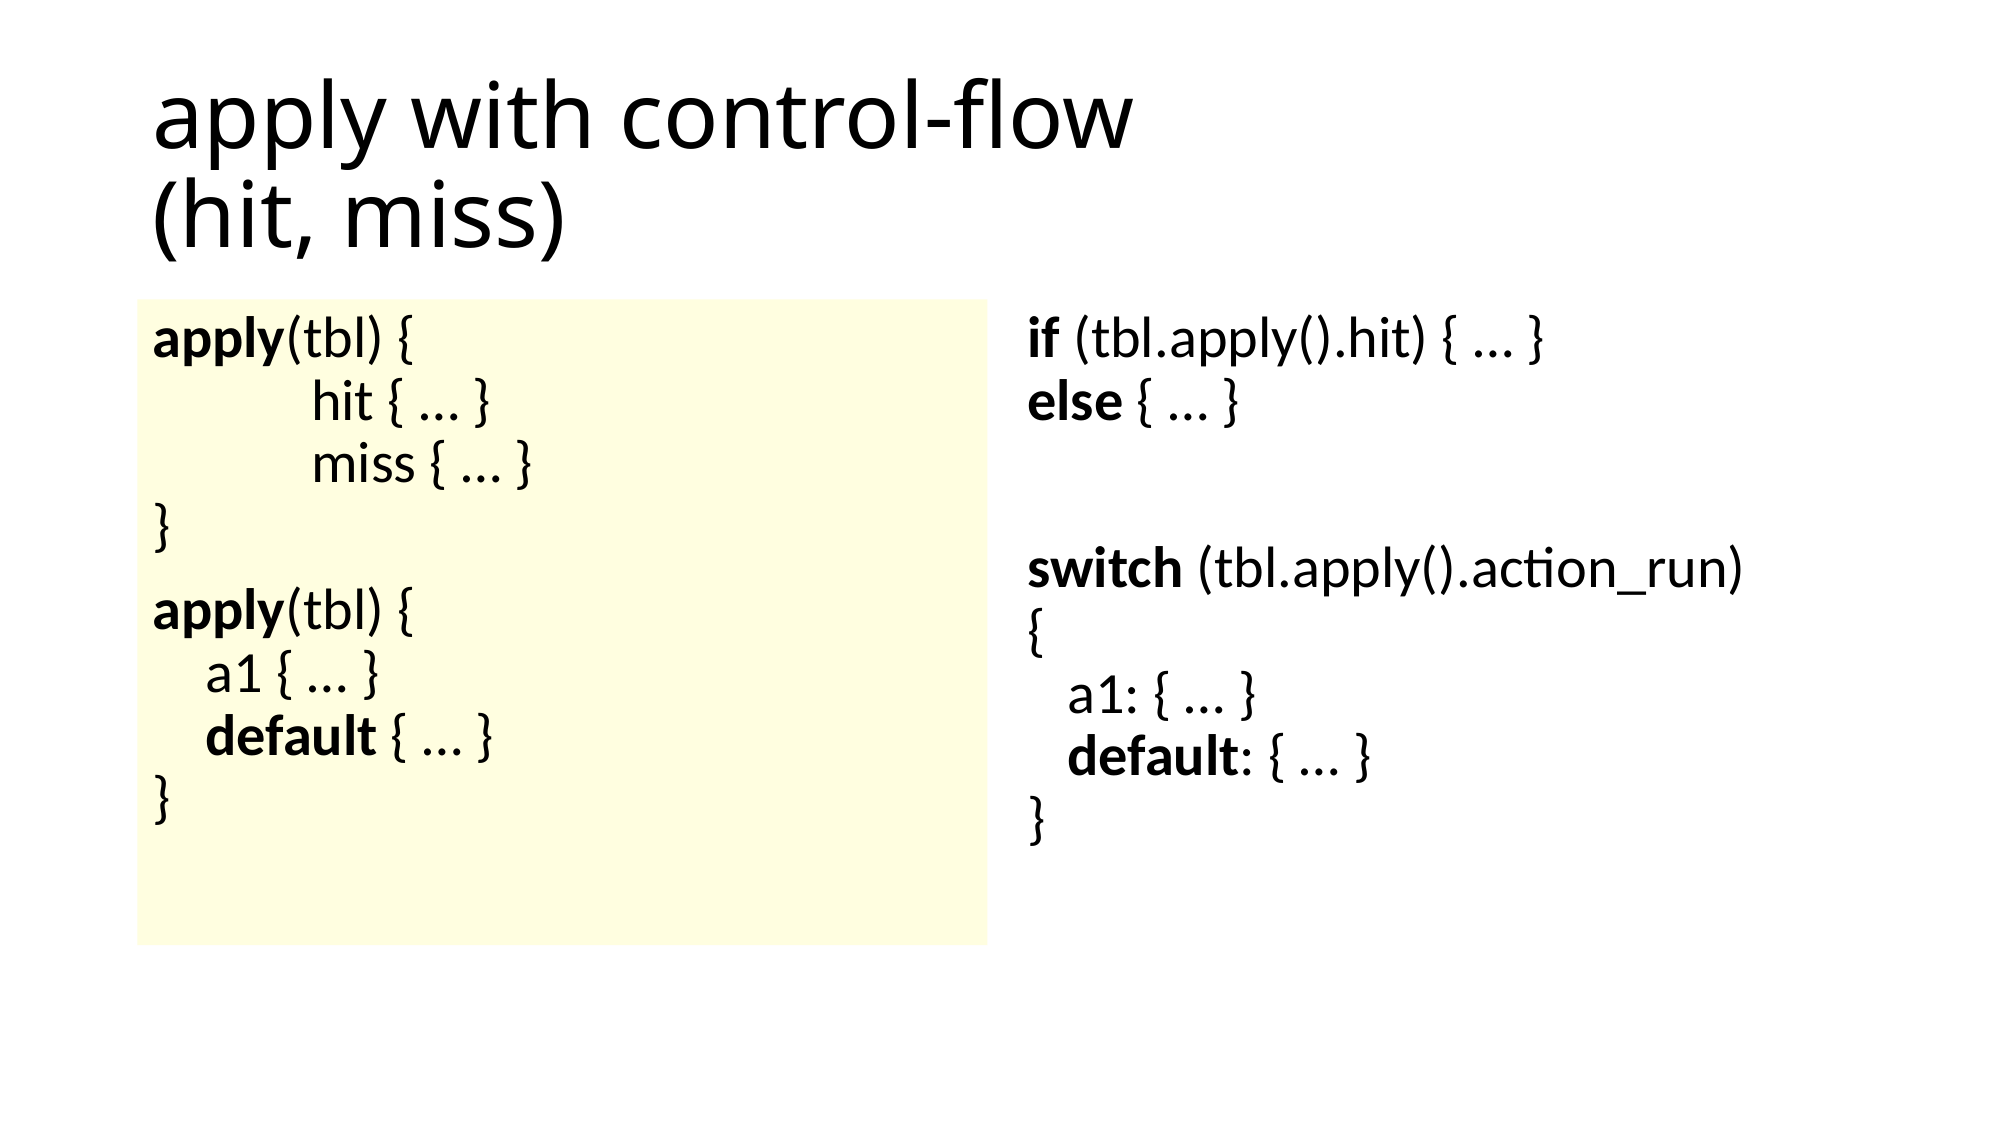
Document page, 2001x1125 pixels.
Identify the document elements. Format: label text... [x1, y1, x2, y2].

list apply(tbl) { hit { … } miss { … } } apply(tbl) { a1 { … } default { … } } [137, 299, 988, 946]
list if (tbl.apply().hit) { … } else { … } switch (tbl.apply().action_run) { a1: { … } default: { … } } [1012, 299, 1863, 1014]
title apply with control-flow (hit, miss) [137, 59, 1863, 278]
